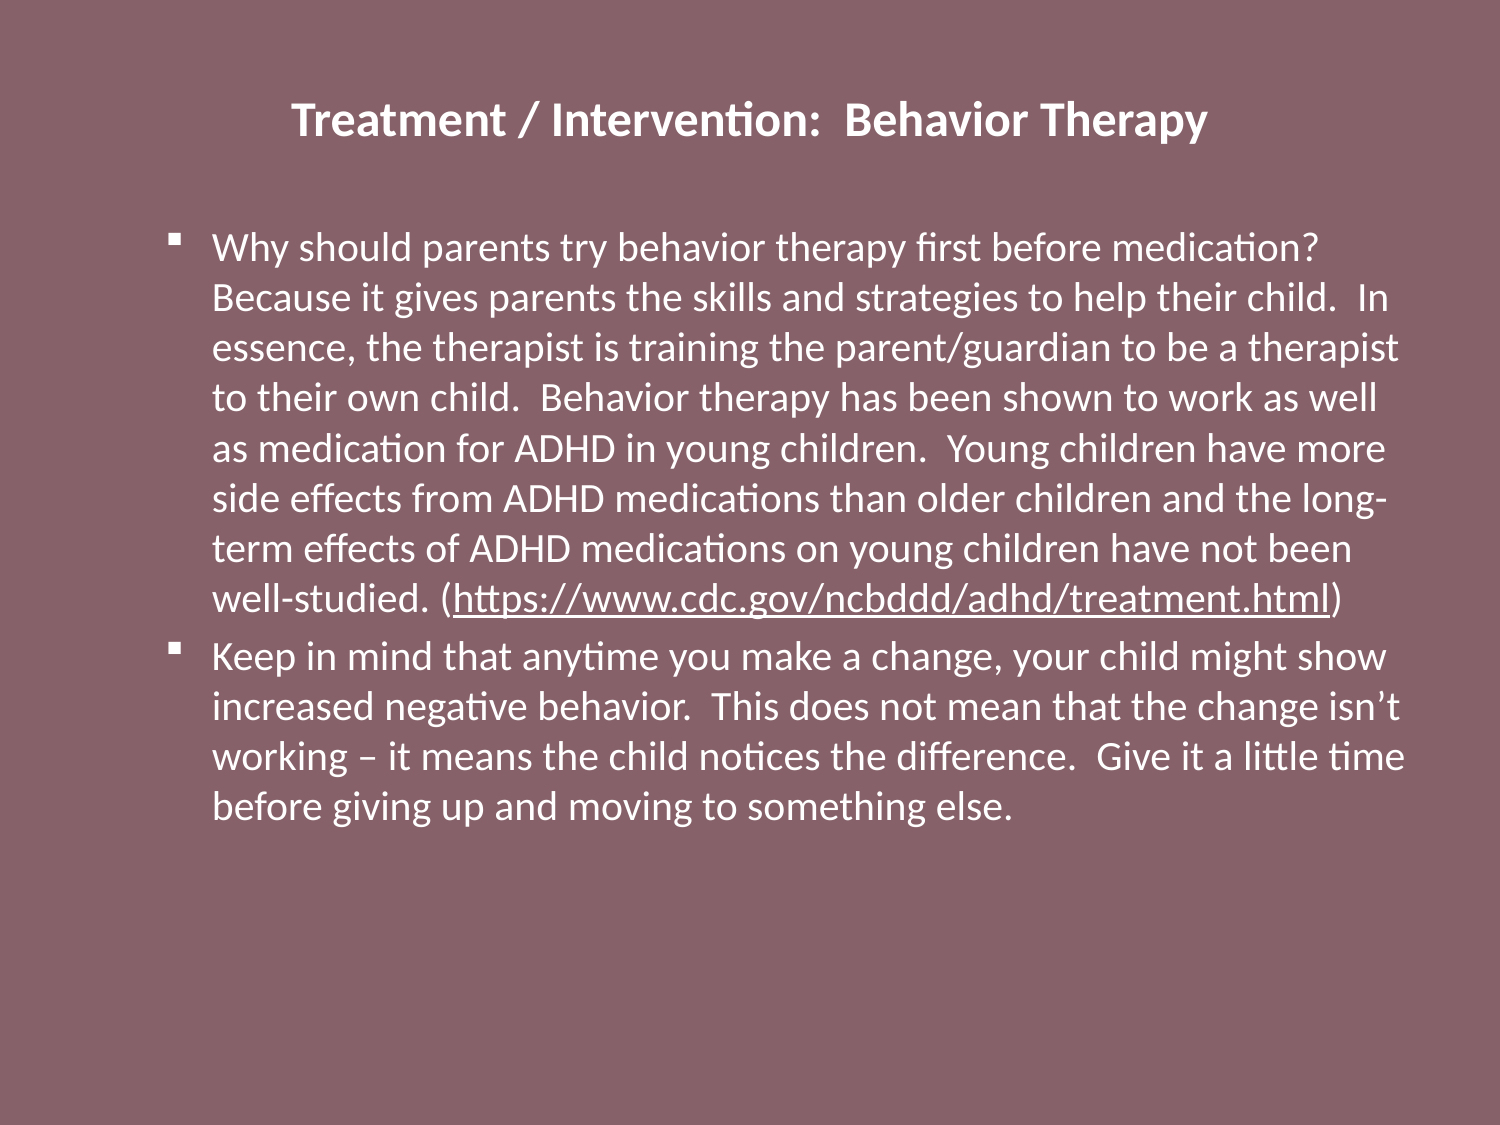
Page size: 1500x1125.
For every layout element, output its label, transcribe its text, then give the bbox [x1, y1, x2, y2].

list Why should parents try behavior therapy first before medication? Because it gives parents the skills and strategies to help their child. In essence, the therapist is training the parent/guardian to be a therapist to their own child. Behavior therapy has been shown to work as well as medication for ADHD in young children. Young children have more side effects from ADHD medications than older children and the long-term effects of ADHD medications on young children have not been well-studied. (https://www.cdc.gov/ncbddd/adhd/treatment.html) Keep in mind that anytime you make a change, your child might show increased negative behavior. This does not mean that the change isn’t working – it means the child notices the difference. Give it a little time before giving up and moving to something else. [75, 212, 1425, 1005]
title Treatment / Intervention: Behavior Therapy [75, 45, 1425, 188]
